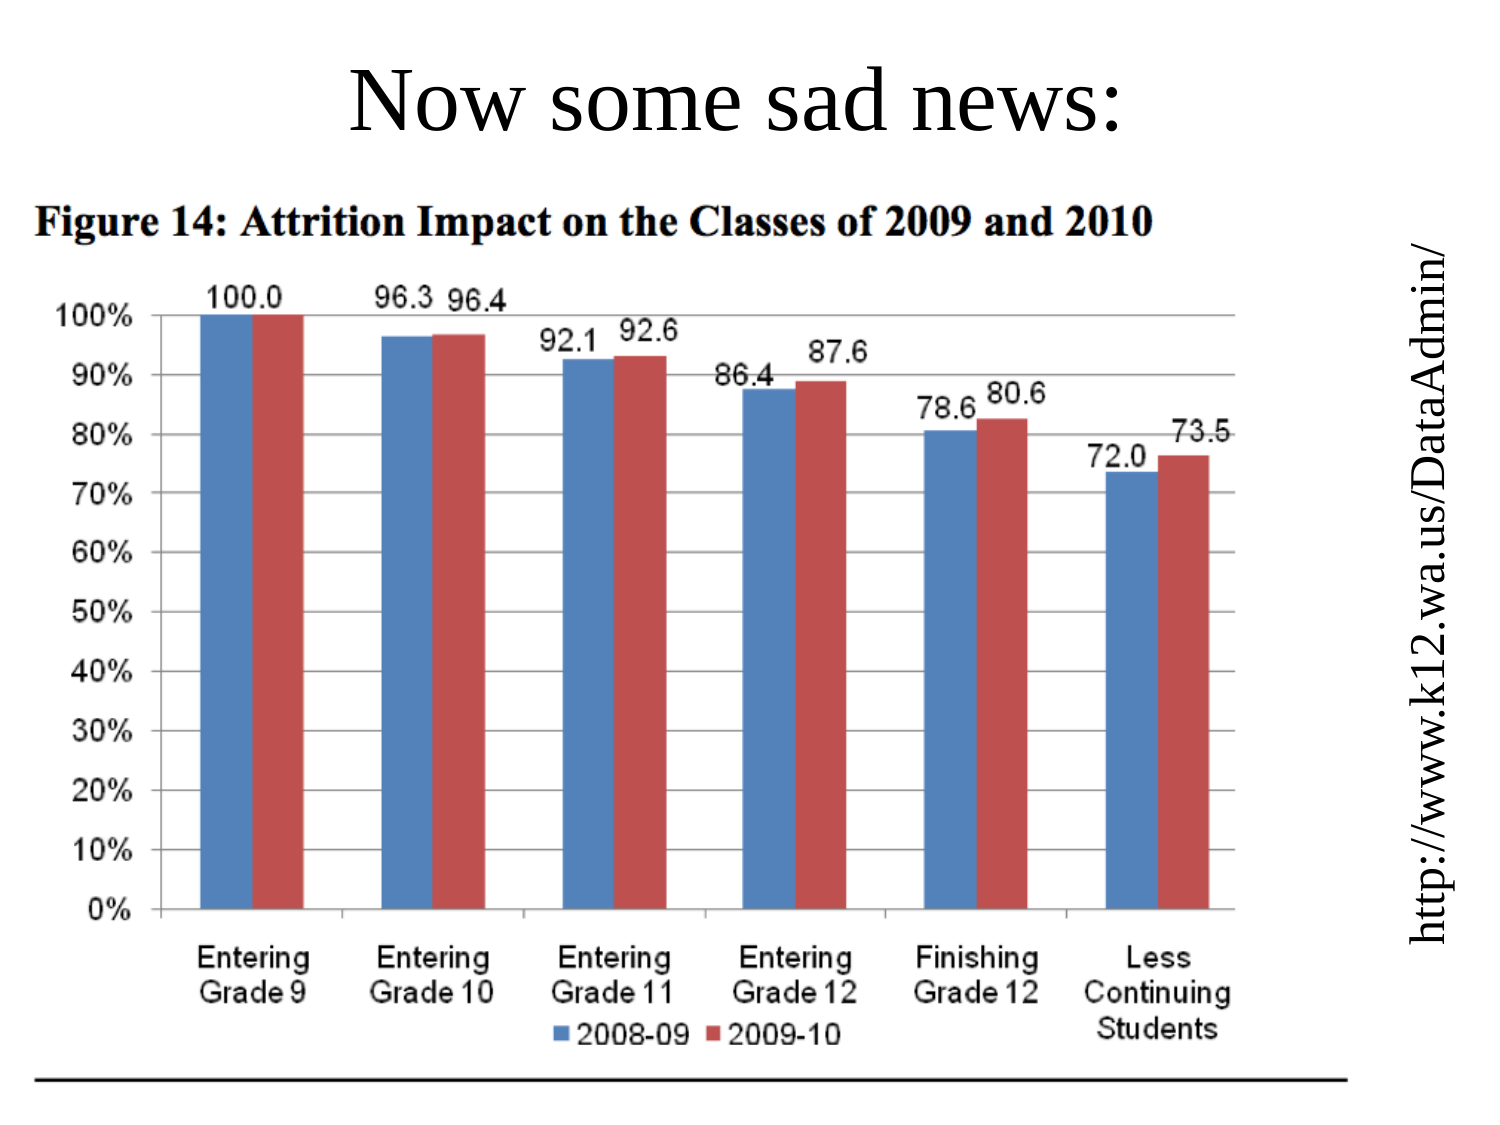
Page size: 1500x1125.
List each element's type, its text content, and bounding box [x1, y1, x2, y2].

text_box Now some sad news: [99, 0, 1375, 188]
text_box http://www.k12.wa.us/DataAdmin/ [1387, 228, 1463, 960]
picture [24, 187, 1363, 1094]
